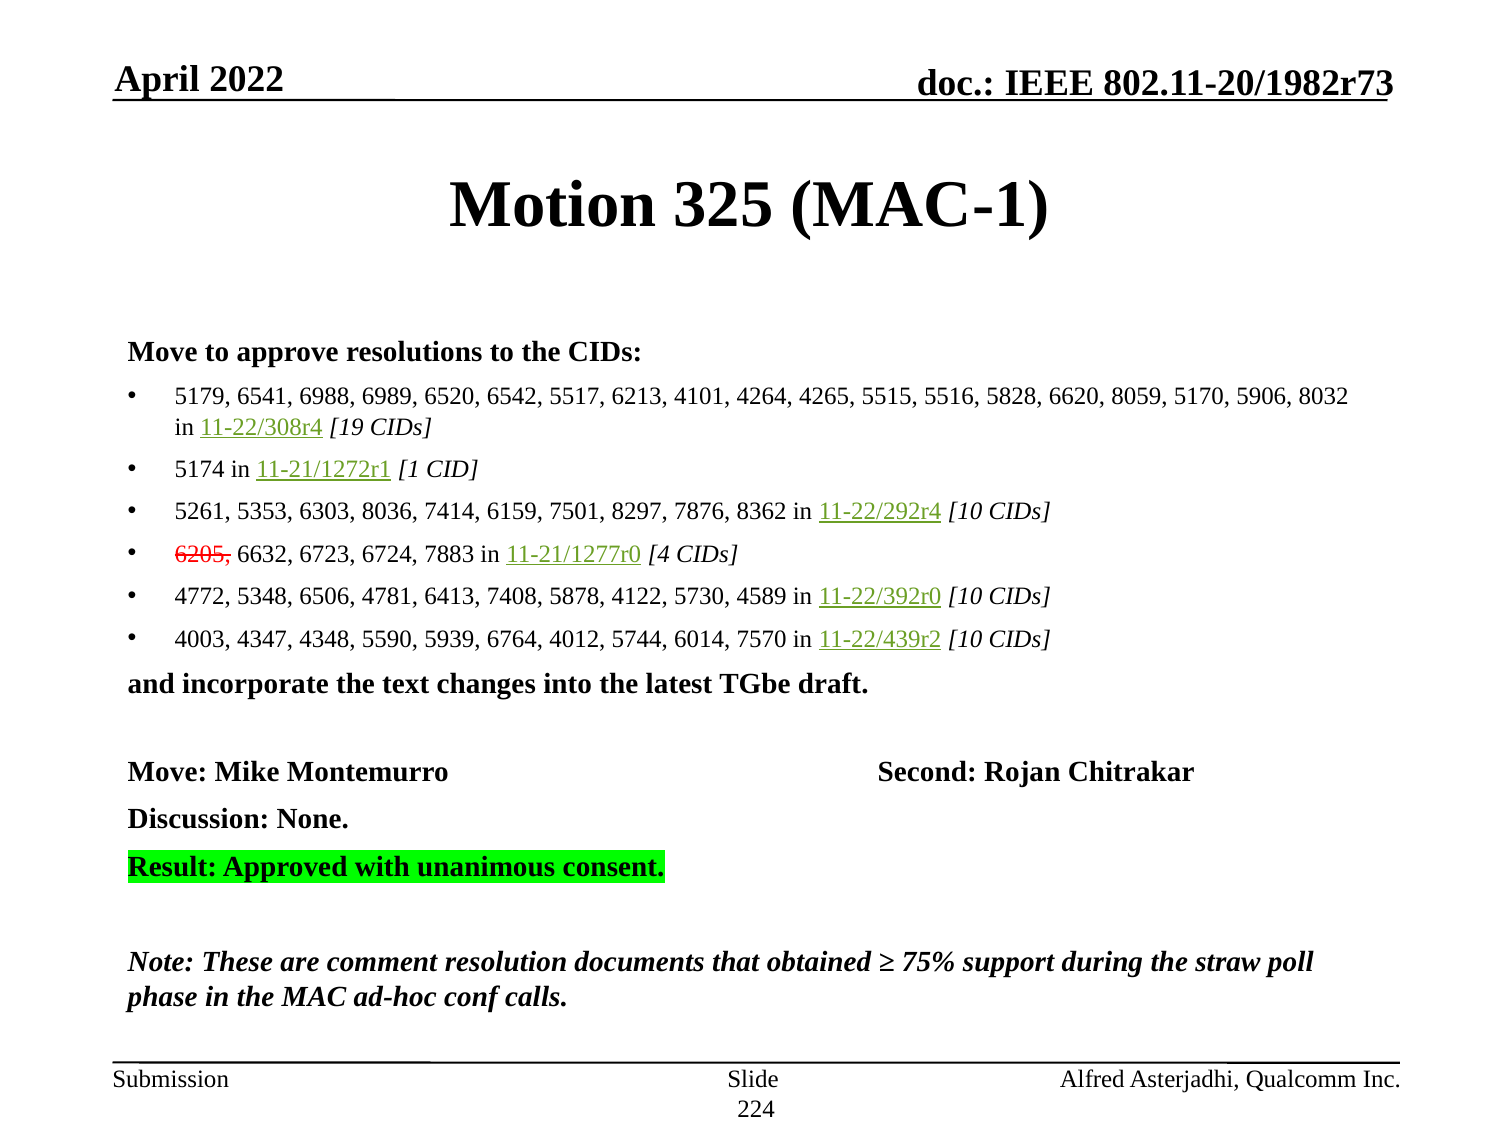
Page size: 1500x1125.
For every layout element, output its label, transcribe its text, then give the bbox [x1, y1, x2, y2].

slide_number Slide 224 [712, 1061, 800, 1123]
title Motion 325 (MAC-1) [112, 112, 1388, 288]
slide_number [114, 54, 423, 100]
footer Alfred Asterjadhi, Qualcomm Inc. [878, 1061, 1402, 1093]
list Move to approve resolutions to the CIDs: 5179, 6541, 6988, 6989, 6520, 6542, 5517, 6213, 4101, 4264, 4265, 5515, 5516, 5828, 6620, 8059, 5170, 5906, 8032 in 11-22/308r4 [19 CIDs] 5174 in 11-21/1272r1 [1 CID] 5261, 5353, 6303, 8036, 7414, 6159, 7501, 8297, 7876, 8362 in 11-22/292r4 [10 CIDs] 6205, 6632, 6723, 6724, 7883 in 11-21/1277r0 [4 CIDs] 4772, 5348, 6506, 4781, 6413, 7408, 5878, 4122, 5730, 4589 in 11-22/392r0 [10 CIDs] 4003, 4347, 4348, 5590, 5939, 6764, 4012, 5744, 6014, 7570 in 11-22/439r2 [10 CIDs] and incorporate the text changes into the latest TGbe draft. Move: Mike Montemurro Second: Rojan Chitrakar Discussion: None. Result: Approved with unanimous consent. Note: These are comment resolution documents that obtained ≥ 75% support during the straw poll phase in the MAC ad-hoc conf calls. [112, 324, 1388, 1063]
